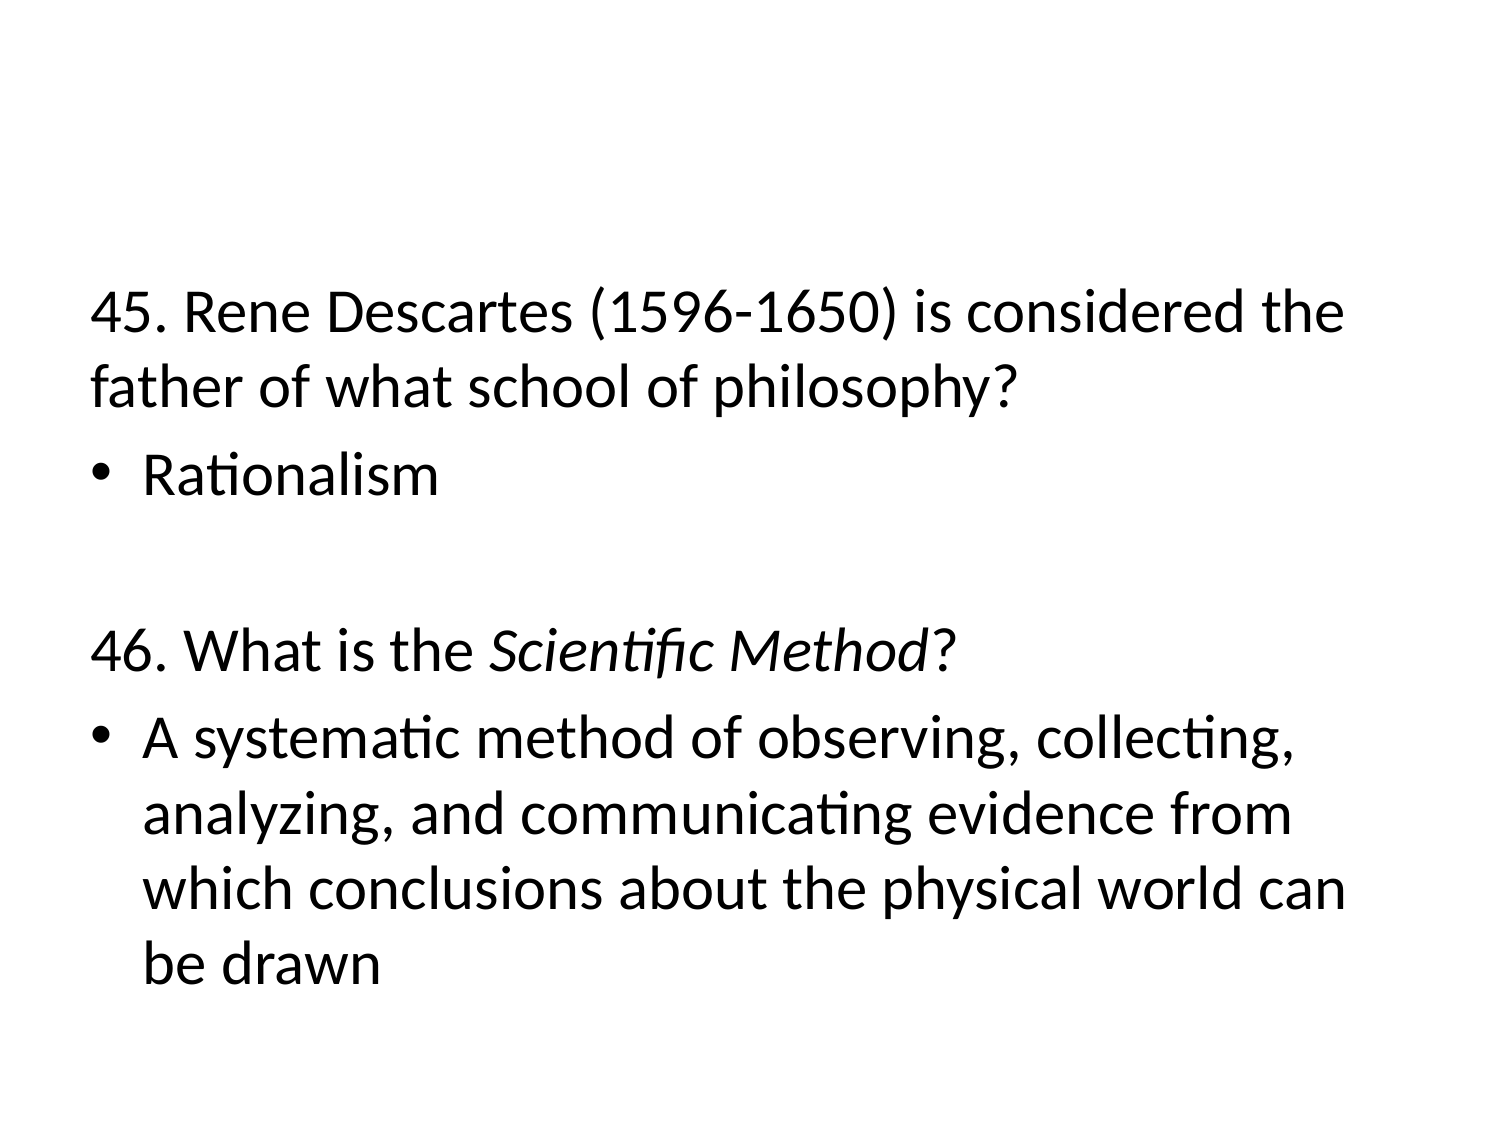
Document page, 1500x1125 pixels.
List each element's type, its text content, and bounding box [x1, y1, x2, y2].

list 45. Rene Descartes (1596-1650) is considered the father of what school of philosophy? Rationalism 46. What is the Scientific Method? A systematic method of observing, collecting, analyzing, and communicating evidence from which conclusions about the physical world can be drawn [75, 262, 1425, 1005]
